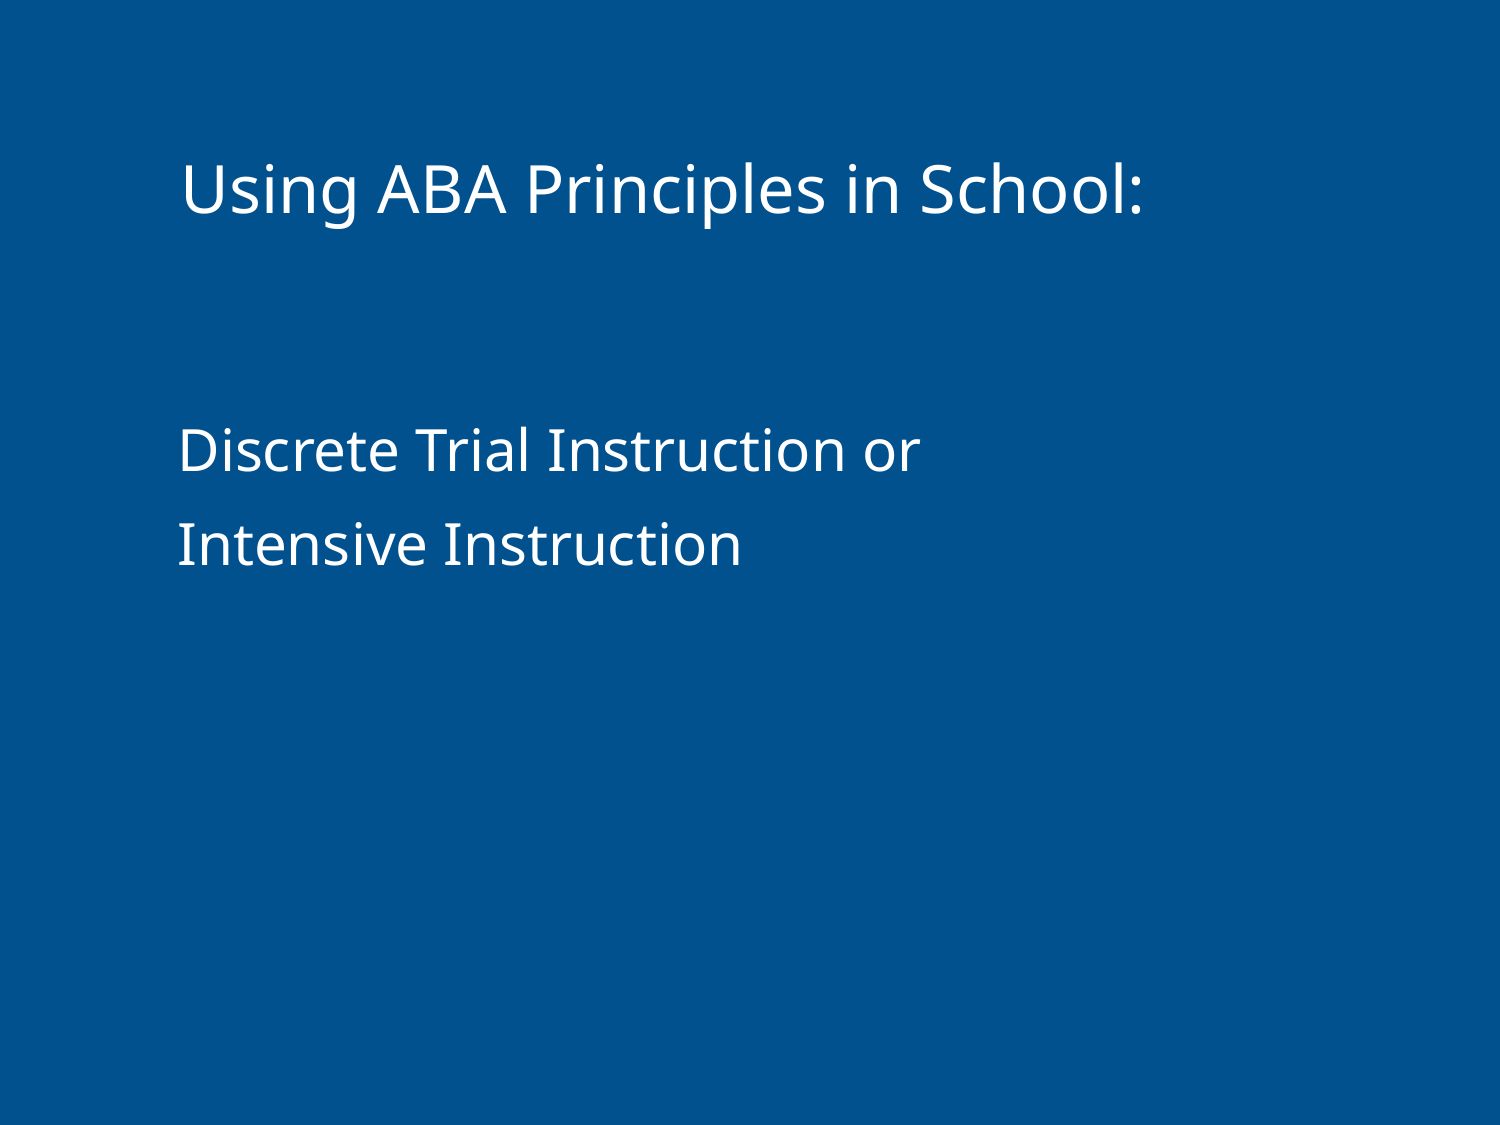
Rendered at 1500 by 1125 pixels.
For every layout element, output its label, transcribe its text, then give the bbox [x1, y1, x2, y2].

list Discrete Trial Instruction or Intensive Instruction [162, 162, 1332, 828]
title Using ABA Principles in School: [165, 110, 1335, 263]
